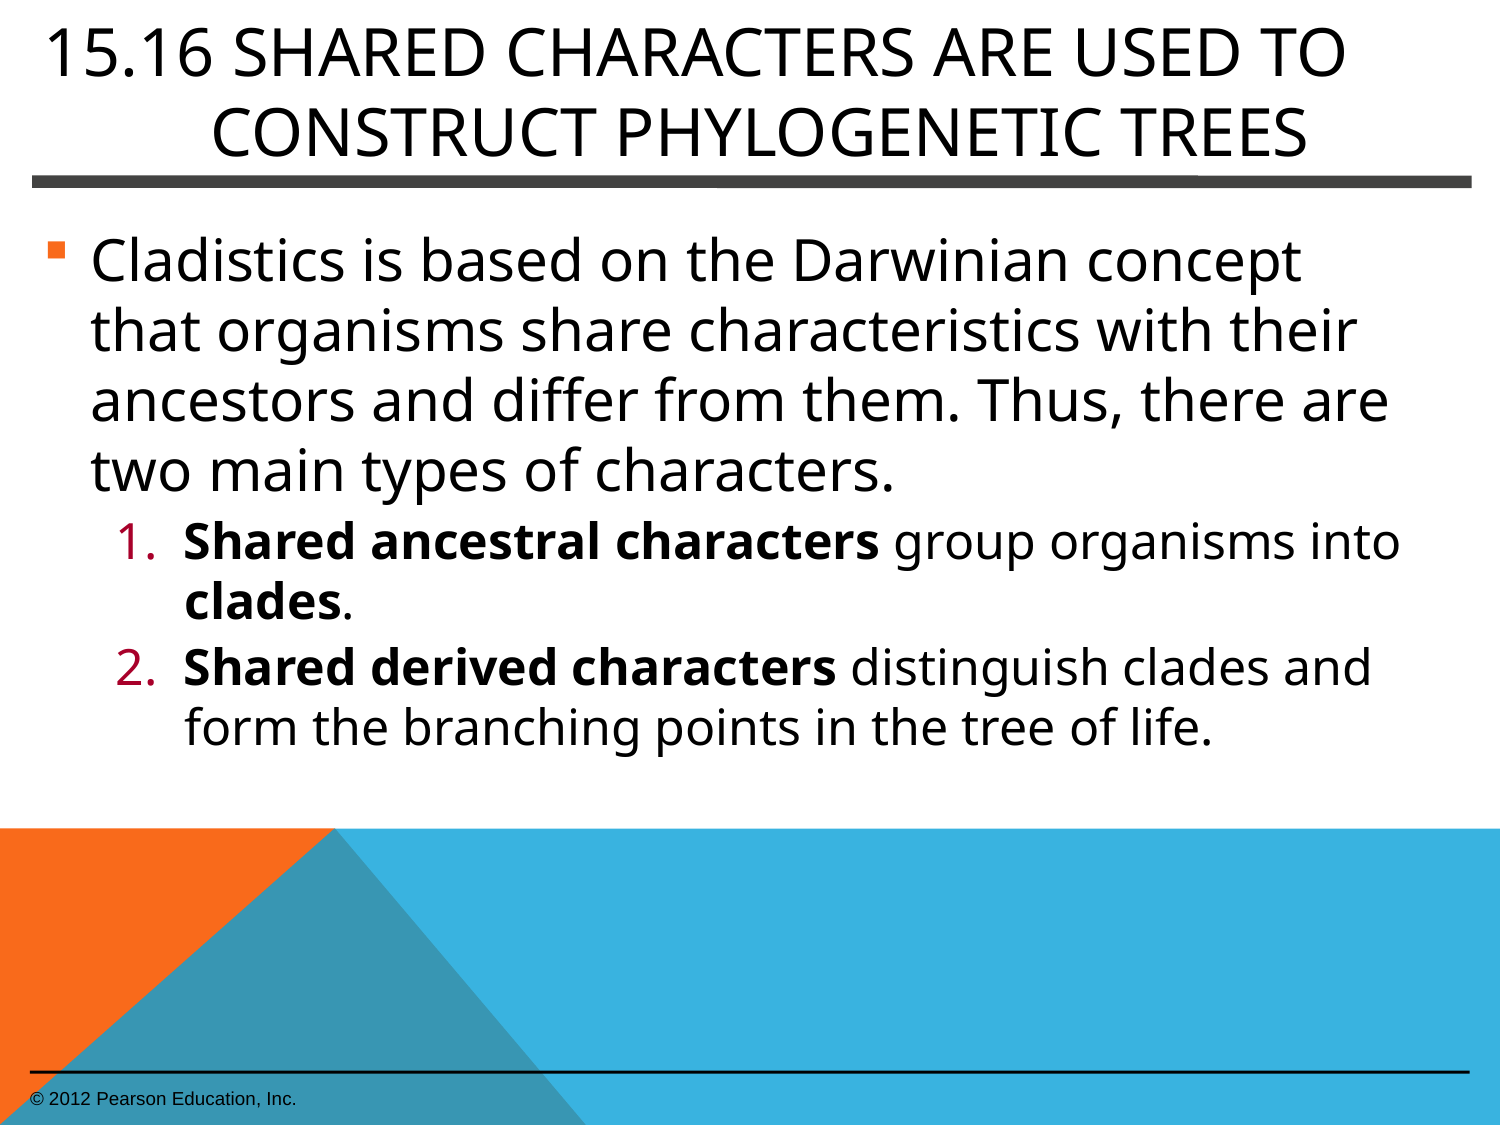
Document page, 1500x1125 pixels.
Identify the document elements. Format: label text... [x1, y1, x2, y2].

list Cladistics is based on the Darwinian concept that organisms share characteristics with their ancestors and differ from them. Thus, there are two main types of characters. 1. Shared ancestral characters group organisms into clades. 2. Shared derived characters distinguish clades and form the branching points in the tree of life. [27, 215, 1428, 1080]
title 15.16 Shared characters are used to construct phylogenetic trees [28, 0, 1470, 191]
text_box © 2012 Pearson Education, Inc. [29, 1086, 1470, 1110]
